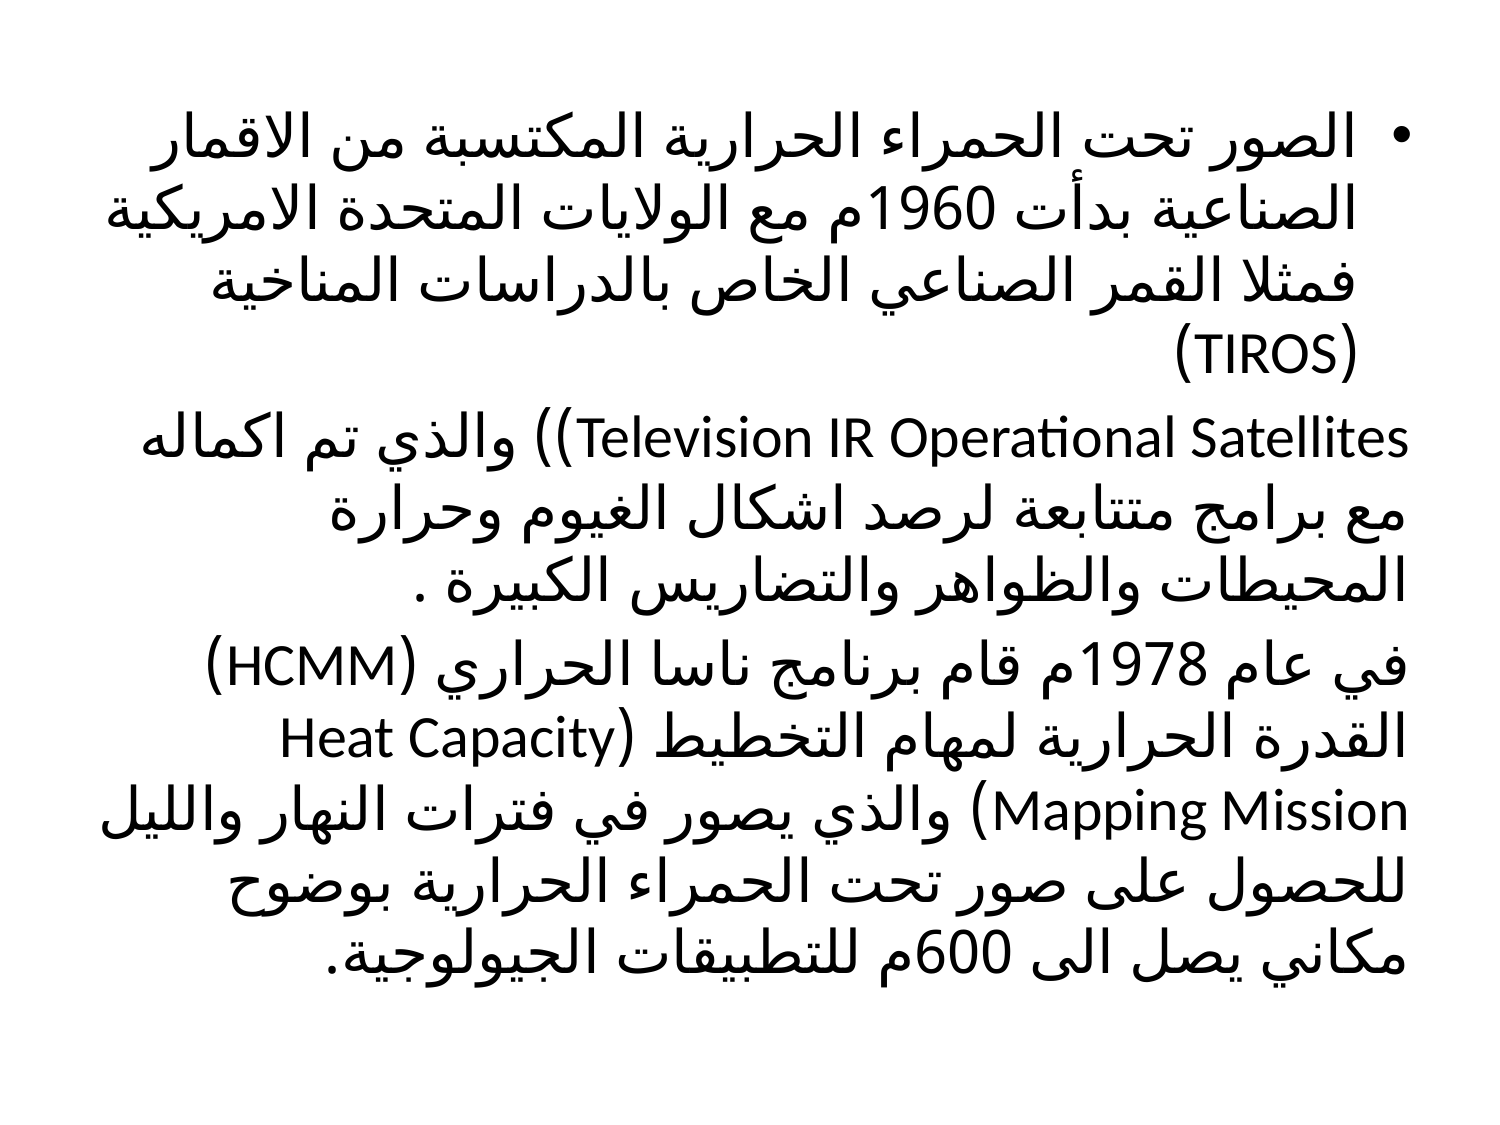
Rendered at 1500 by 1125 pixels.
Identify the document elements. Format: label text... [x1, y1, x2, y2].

list الصور تحت الحمراء الحرارية المكتسبة من الاقمار الصناعية بدأت 1960م مع الولايات المتحدة الامريكية فمثلا القمر الصناعي الخاص بالدراسات المناخية (TIROS) Television IR Operational Satellites)) والذي تم اكماله مع برامج متتابعة لرصد اشكال الغيوم وحرارة المحيطات والظواهر والتضاريس الكبيرة . في عام 1978م قام برنامج ناسا الحراري (HCMM) القدرة الحرارية لمهام التخطيط (Heat Capacity Mapping Mission) والذي يصور في فترات النهار والليل للحصول على صور تحت الحمراء الحرارية بوضوح مكاني يصل الى 600م للتطبيقات الجيولوجية. [75, 90, 1425, 1005]
